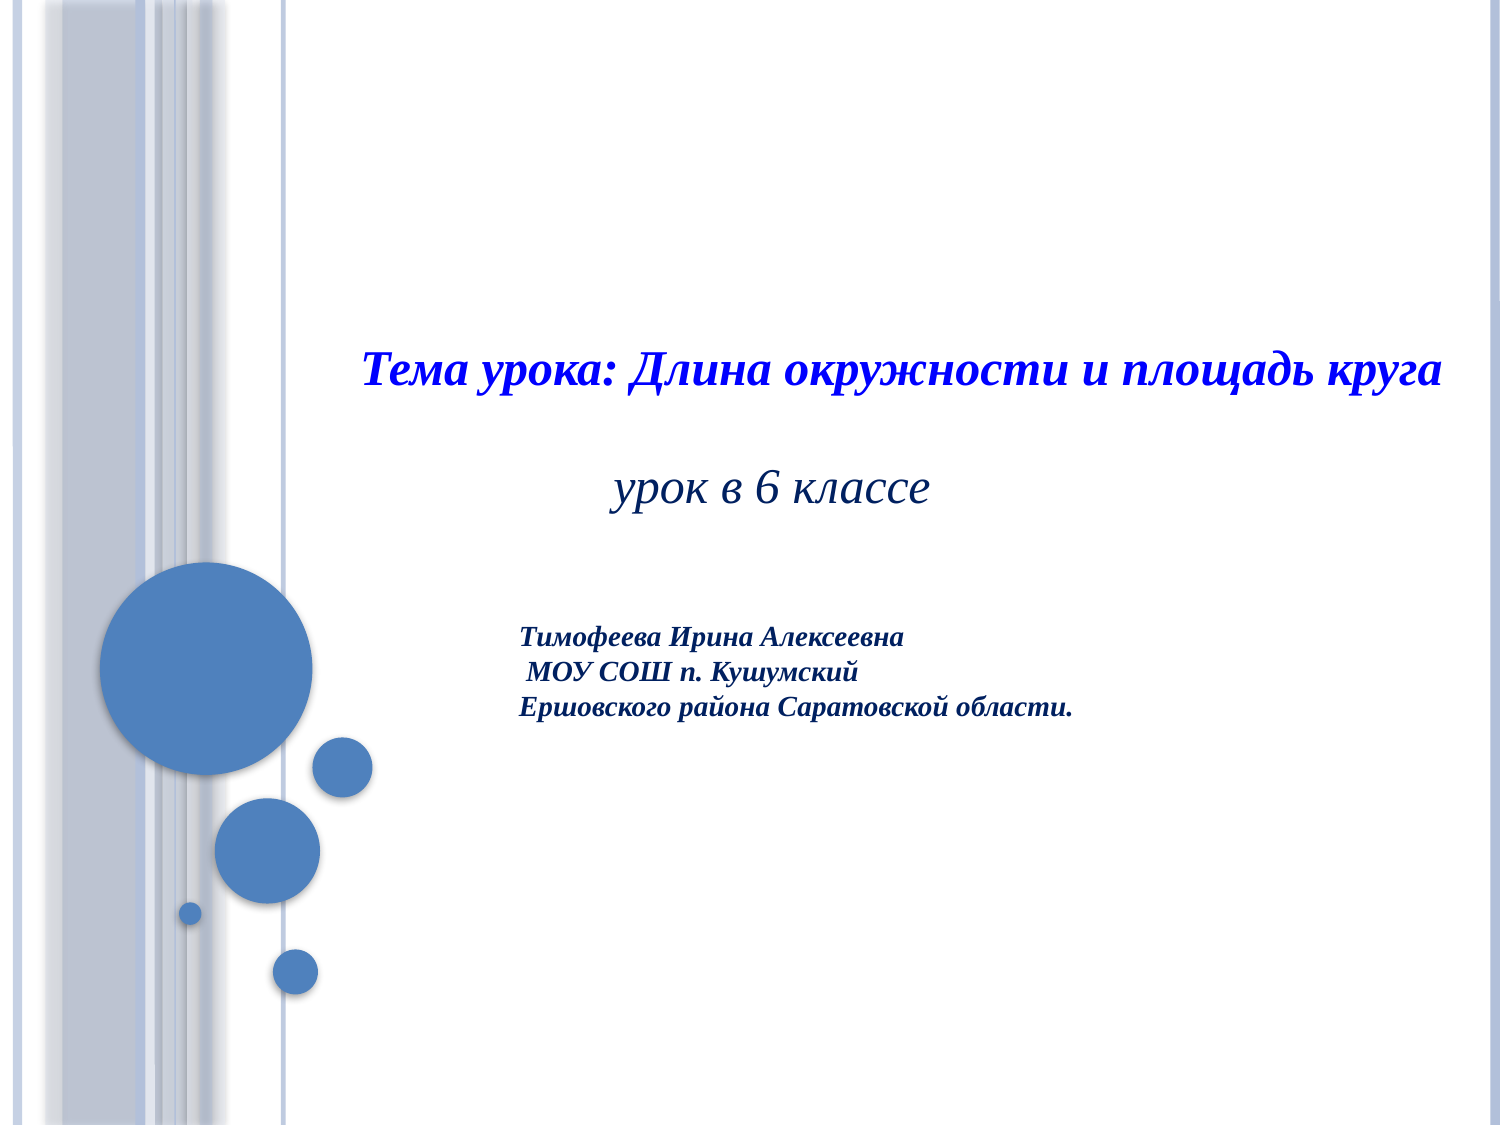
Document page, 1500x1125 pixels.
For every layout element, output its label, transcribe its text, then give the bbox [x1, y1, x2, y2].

text_box Тема урока: Длина окружности и площадь круга [345, 328, 1458, 403]
text_box [0, 0, 1500, 75]
text_box урок в 6 классе [585, 445, 973, 521]
text_box Тимофеева Ирина Алексеевна МОУ СОШ п. Кушумский Ершовского района Саратовской области. [503, 610, 1090, 730]
